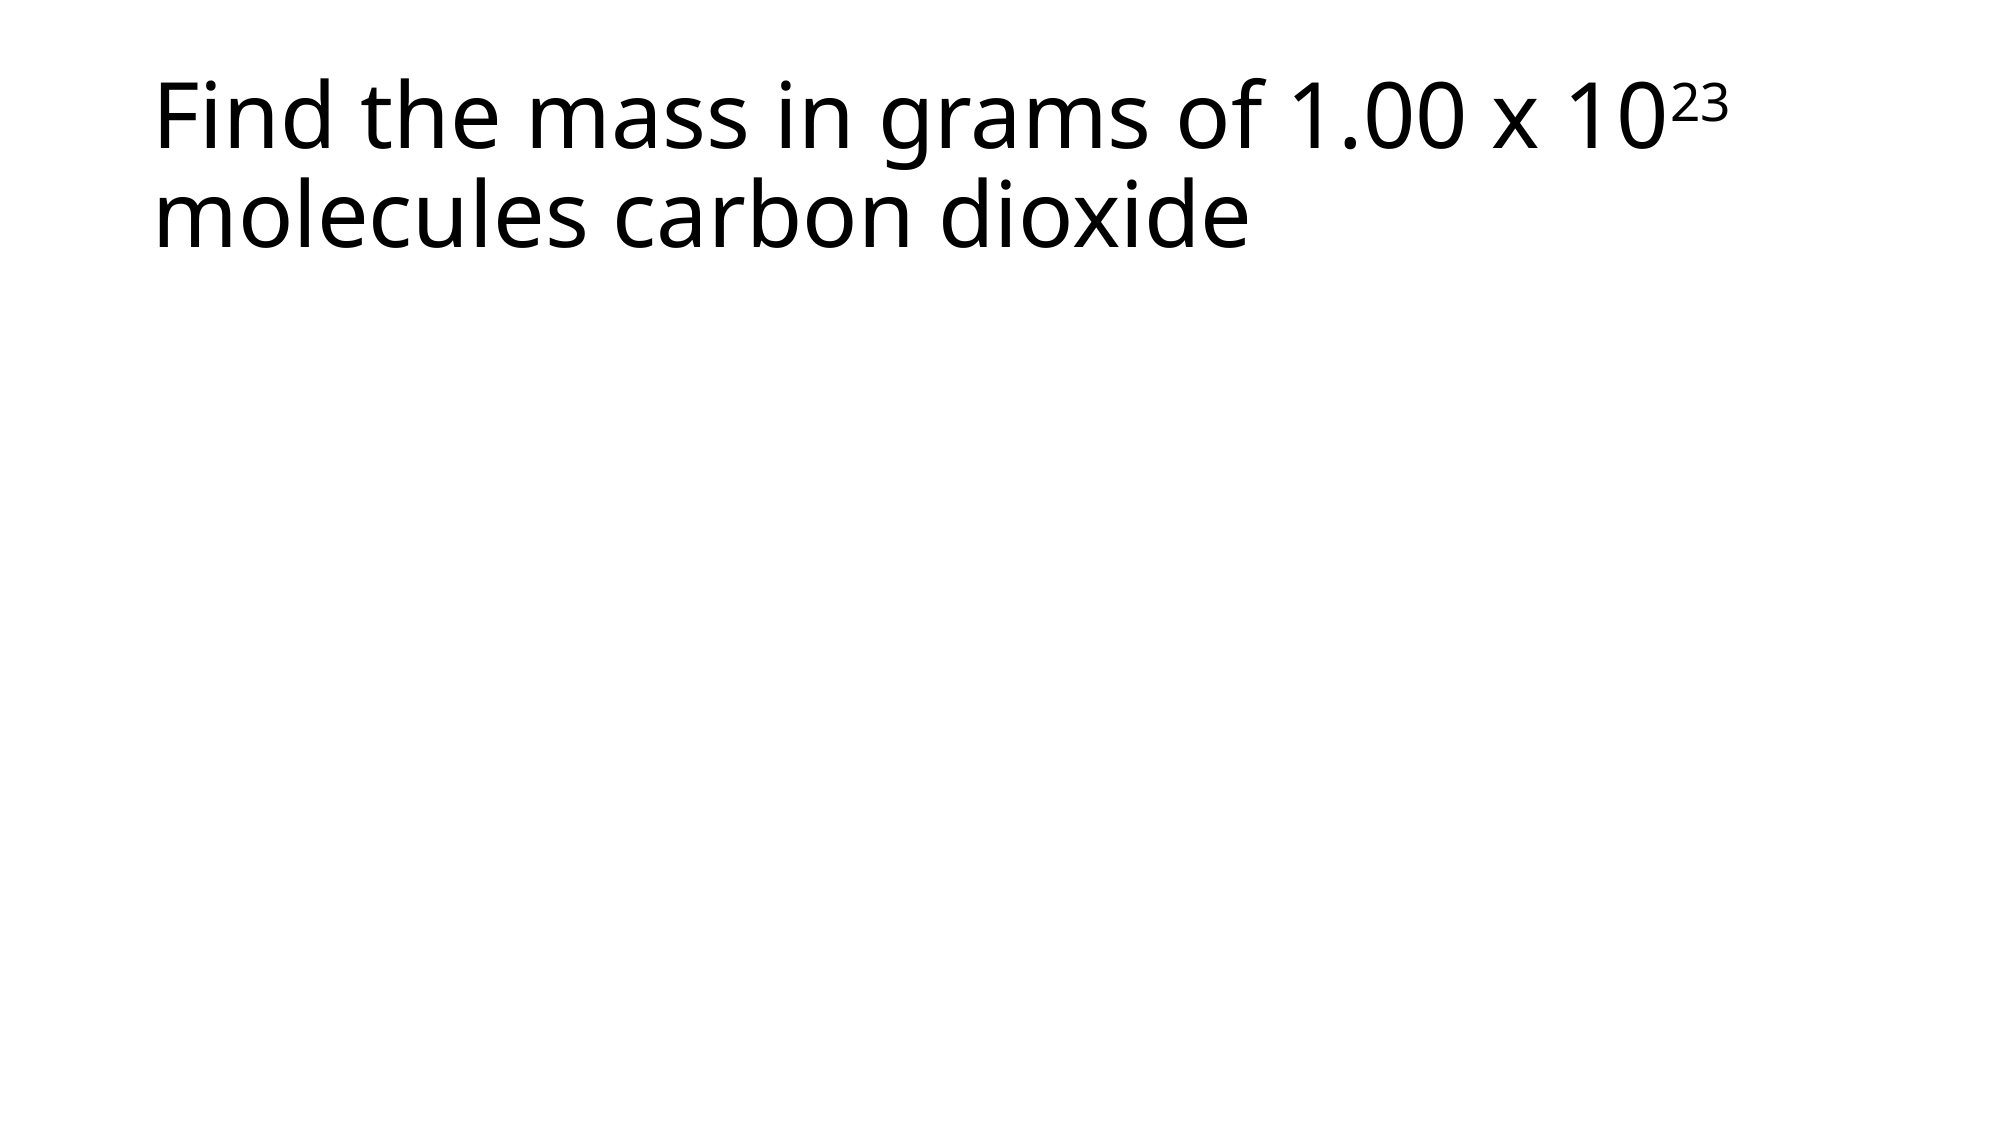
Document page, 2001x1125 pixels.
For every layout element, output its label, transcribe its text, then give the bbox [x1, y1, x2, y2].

title Find the mass in grams of 1.00 x 1023 molecules carbon dioxide [137, 59, 1863, 278]
